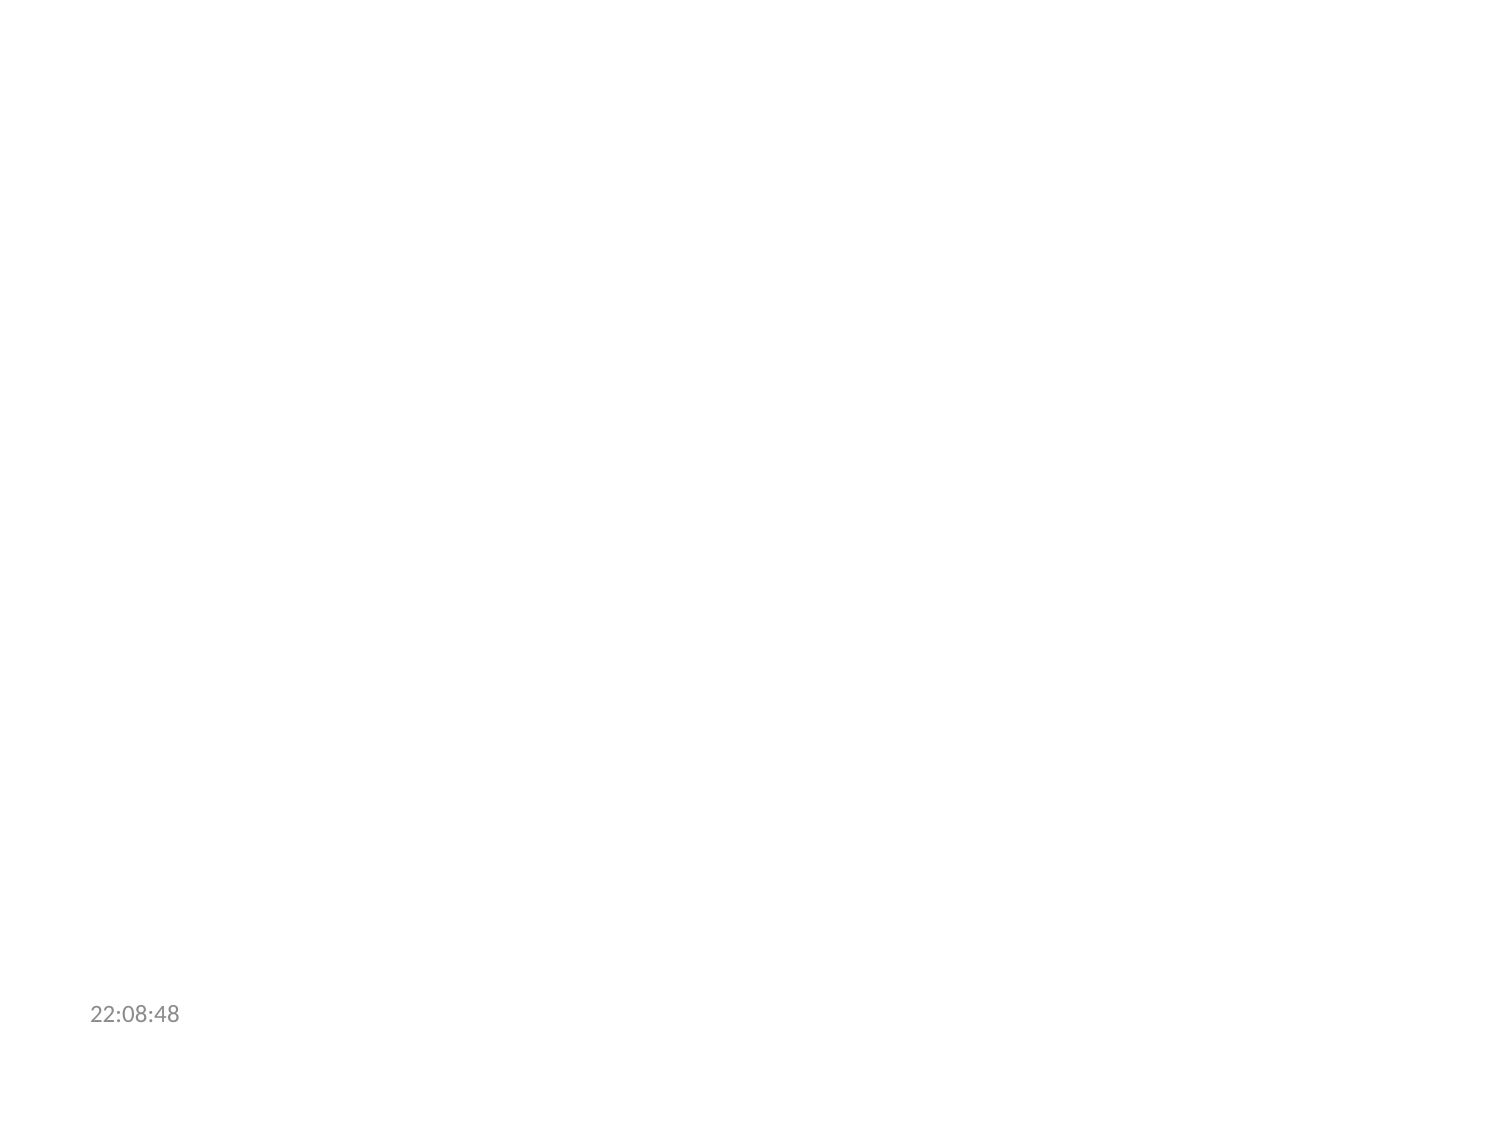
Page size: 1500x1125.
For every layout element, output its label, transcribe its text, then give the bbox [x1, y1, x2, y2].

text_box 15:35:09 [75, 982, 425, 1043]
